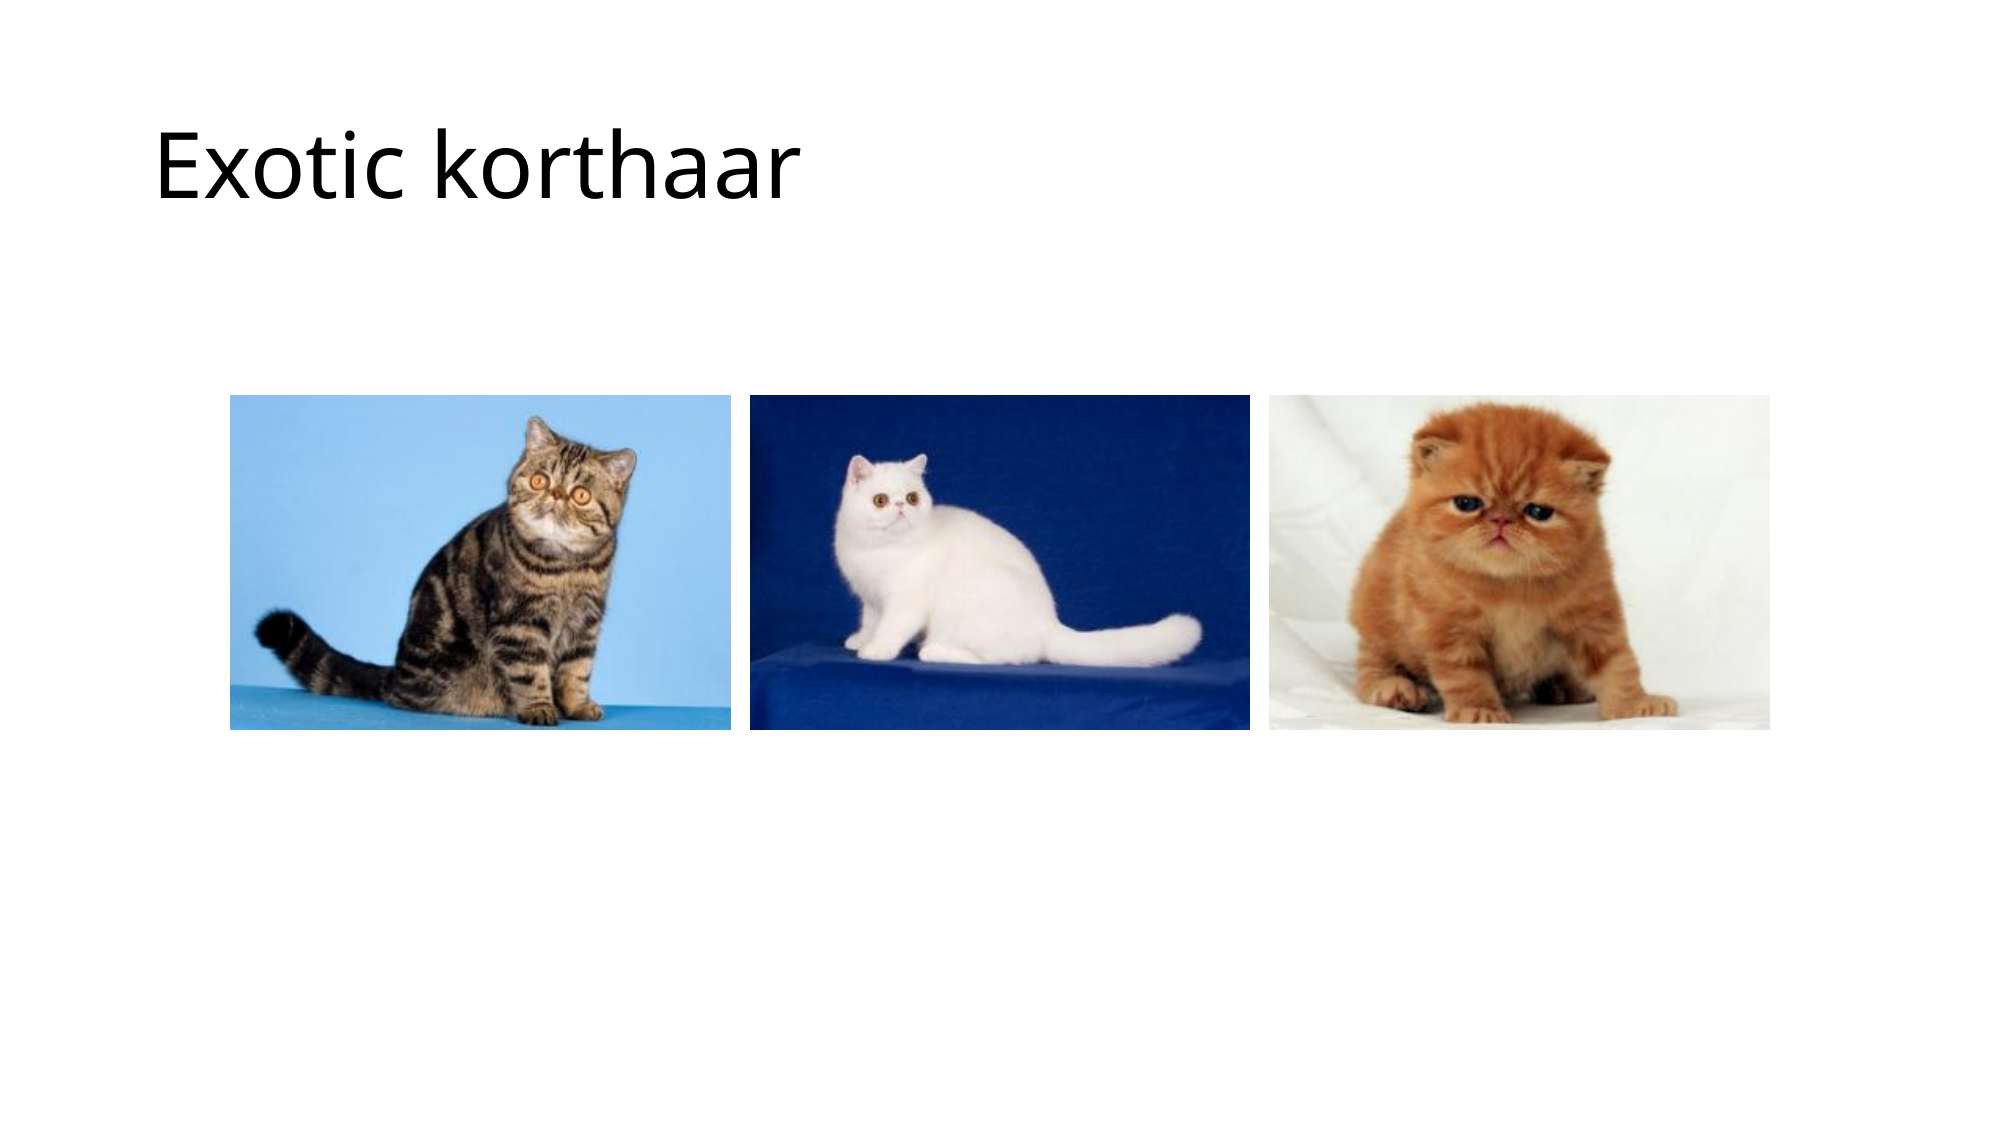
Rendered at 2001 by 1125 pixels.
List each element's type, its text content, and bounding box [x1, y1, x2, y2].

picture [749, 395, 1250, 730]
picture [1269, 395, 1770, 730]
picture [230, 395, 731, 730]
title Exotic korthaar [137, 59, 1863, 278]
